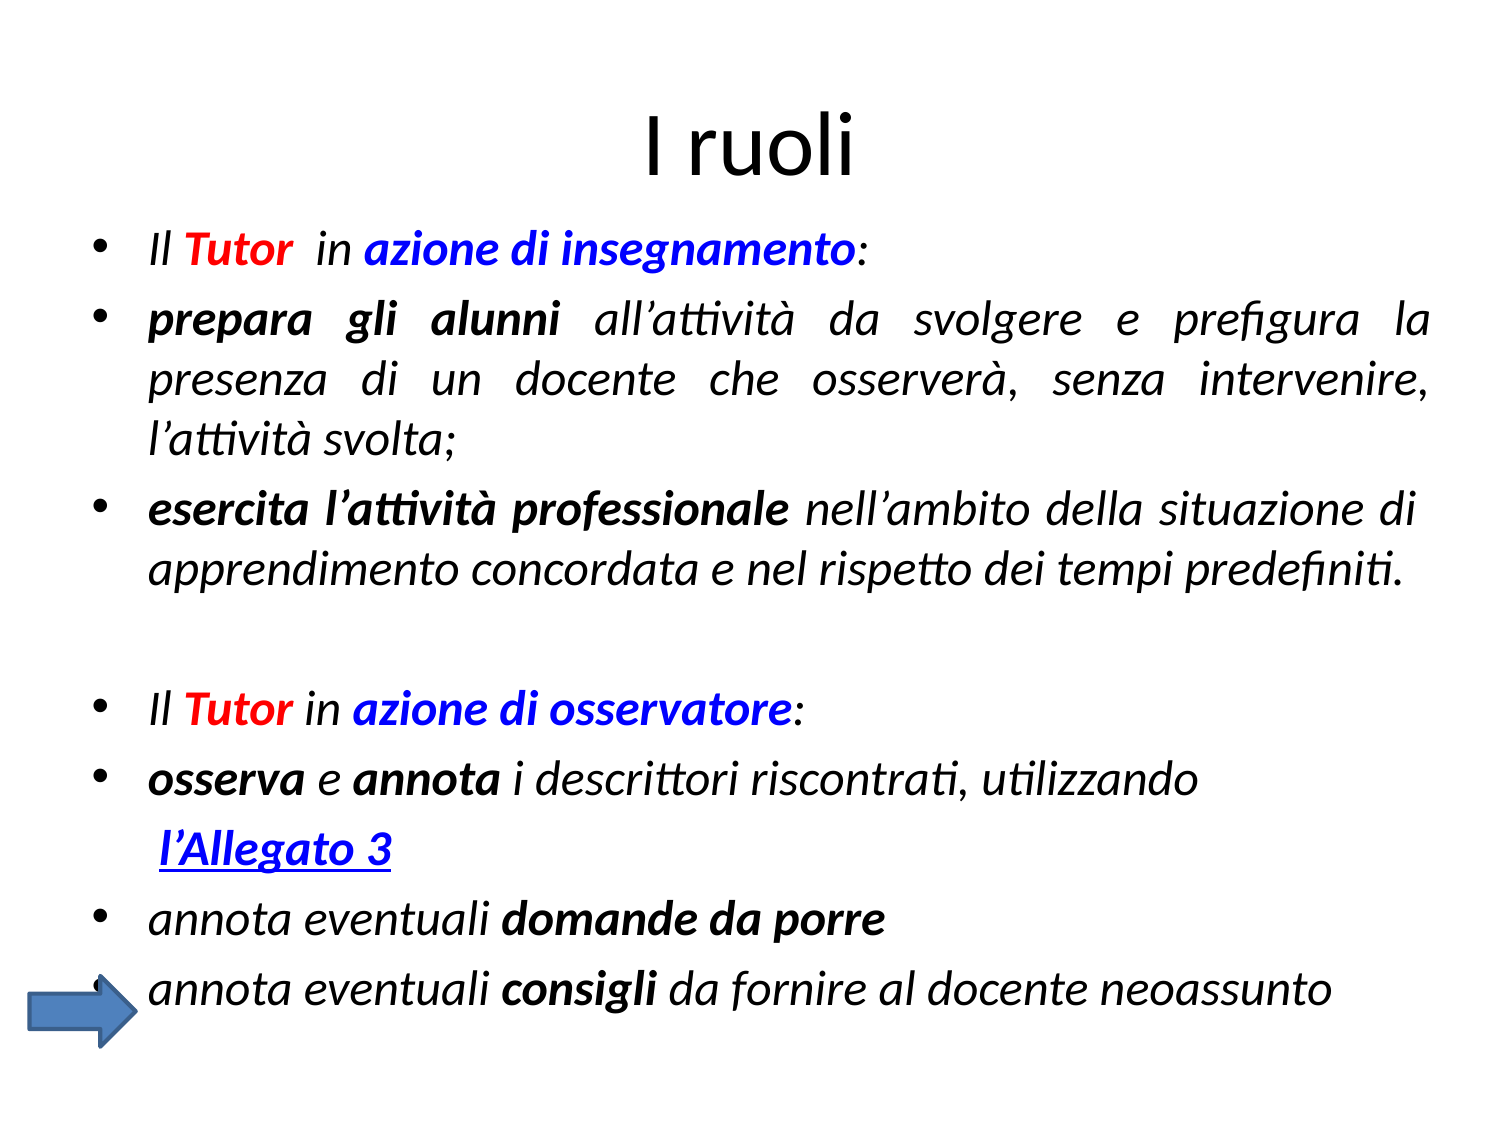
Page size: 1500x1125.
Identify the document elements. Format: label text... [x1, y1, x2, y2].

text_box [27, 973, 138, 1049]
title I ruoli [75, 45, 1425, 233]
list Il Tutor in azione di insegnamento: prepara gli alunni all’attività da svolgere e prefigura la presenza di un docente che osserverà, senza intervenire, l’attività svolta; esercita l’attività professionale nell’ambito della situazione di apprendimento concordata e nel rispetto dei tempi predefiniti. Il Tutor in azione di osservatore: osserva e annota i descrittori riscontrati, utilizzando l’Allegato 3 annota eventuali domande da porre annota eventuali consigli da fornire al docente neoassunto [76, 208, 1447, 951]
